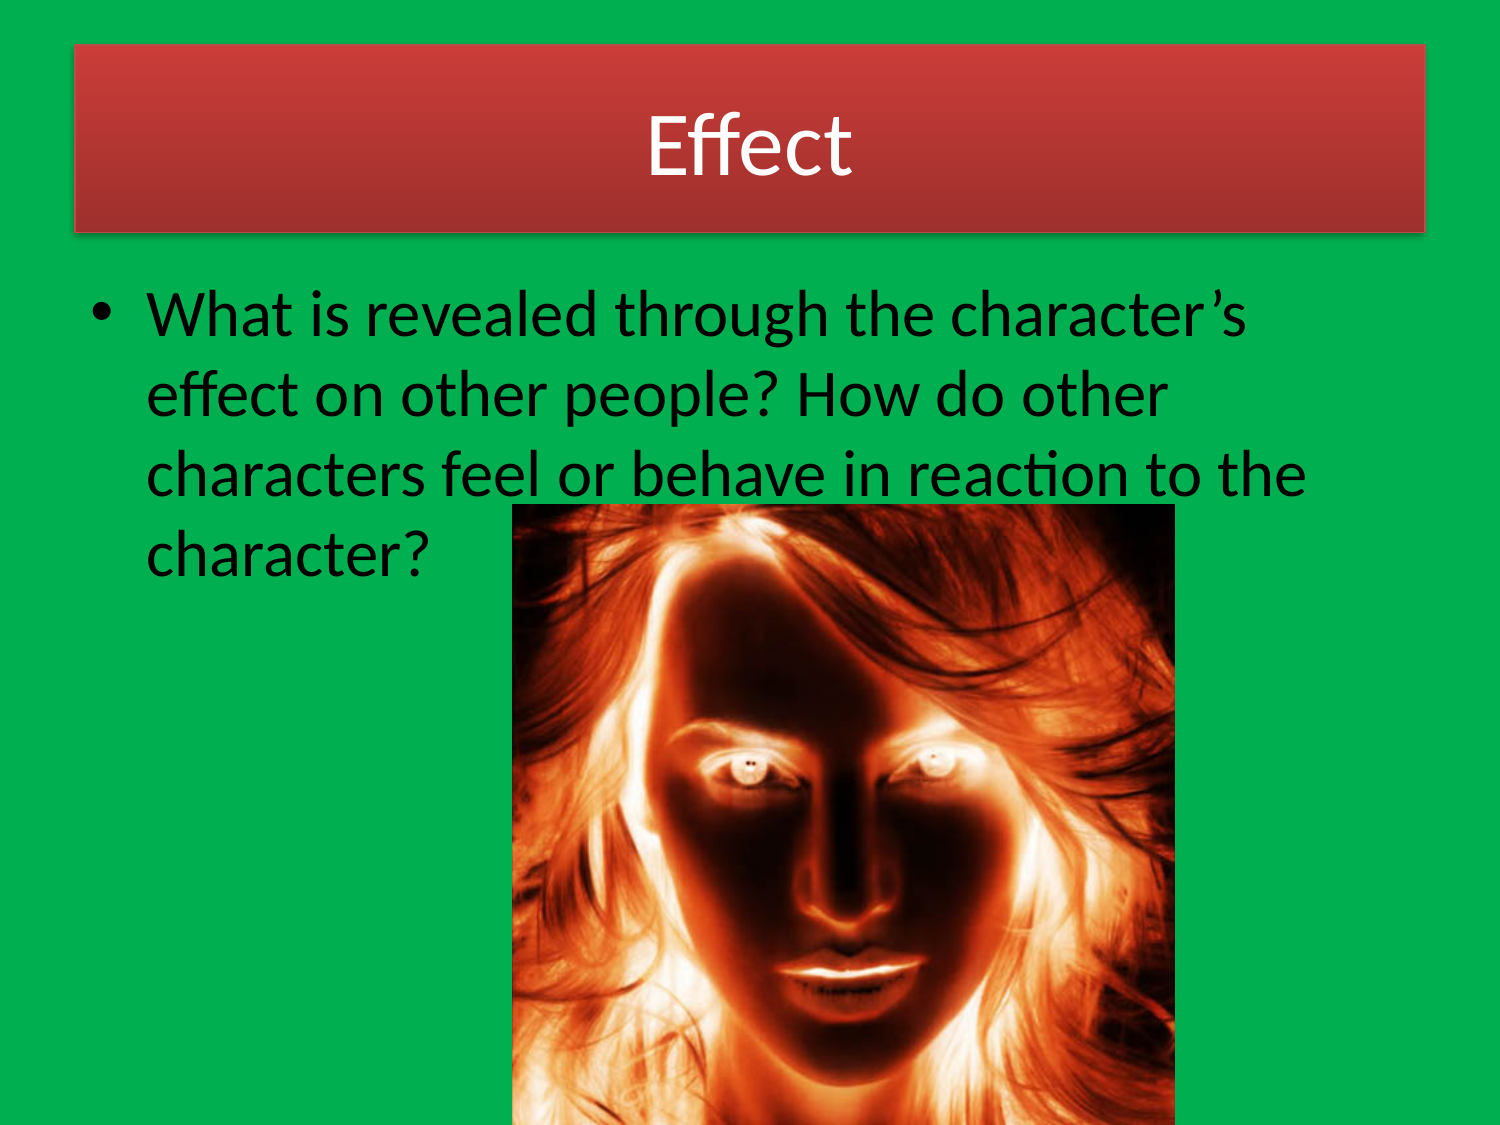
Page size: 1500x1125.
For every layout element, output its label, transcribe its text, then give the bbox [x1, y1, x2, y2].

title Effect [74, 44, 1426, 233]
picture [512, 504, 1176, 1125]
list What is revealed through the character’s effect on other people? How do other characters feel or behave in reaction to the character? [75, 262, 1425, 1005]
